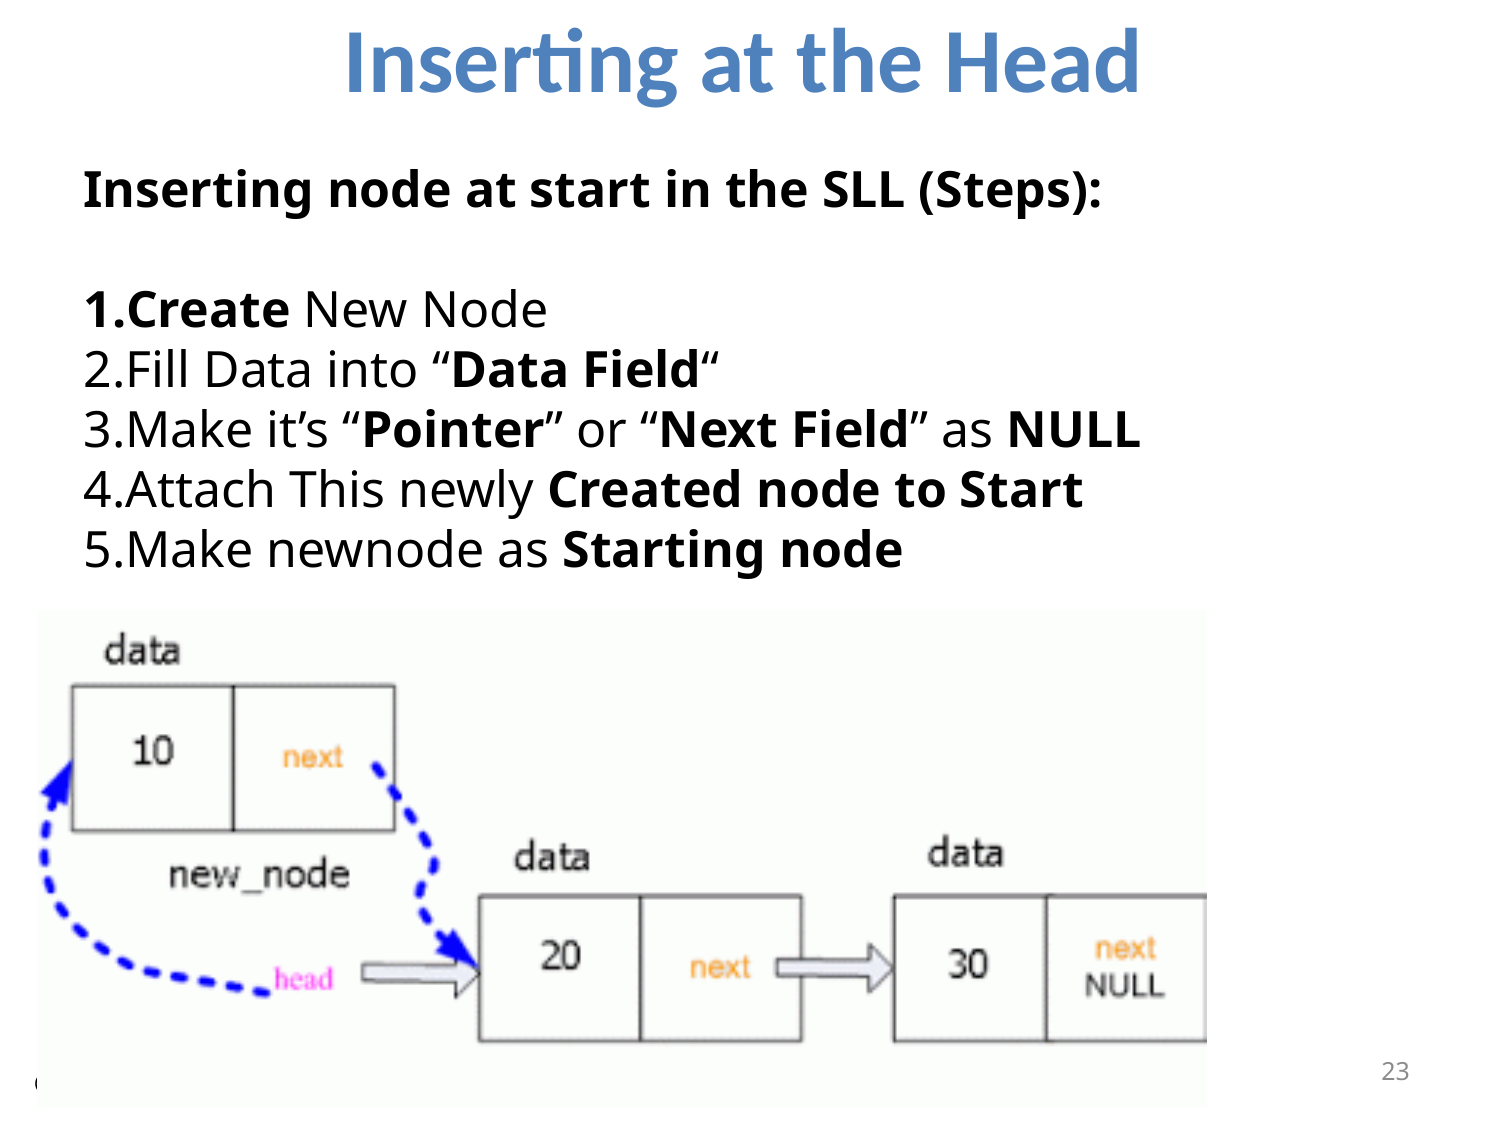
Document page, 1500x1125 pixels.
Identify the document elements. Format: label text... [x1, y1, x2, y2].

picture [37, 610, 1207, 1108]
text_box Inserting node at start in the SLL (Steps): Create New Node Fill Data into “Data Field“ Make it’s “Pointer” or “Next Field” as NULL Attach This newly Created node to Start Make newnode as Starting node [68, 149, 1394, 585]
slide_number 23 [1210, 1042, 1425, 1103]
title Inserting at the Head [68, 0, 1419, 150]
